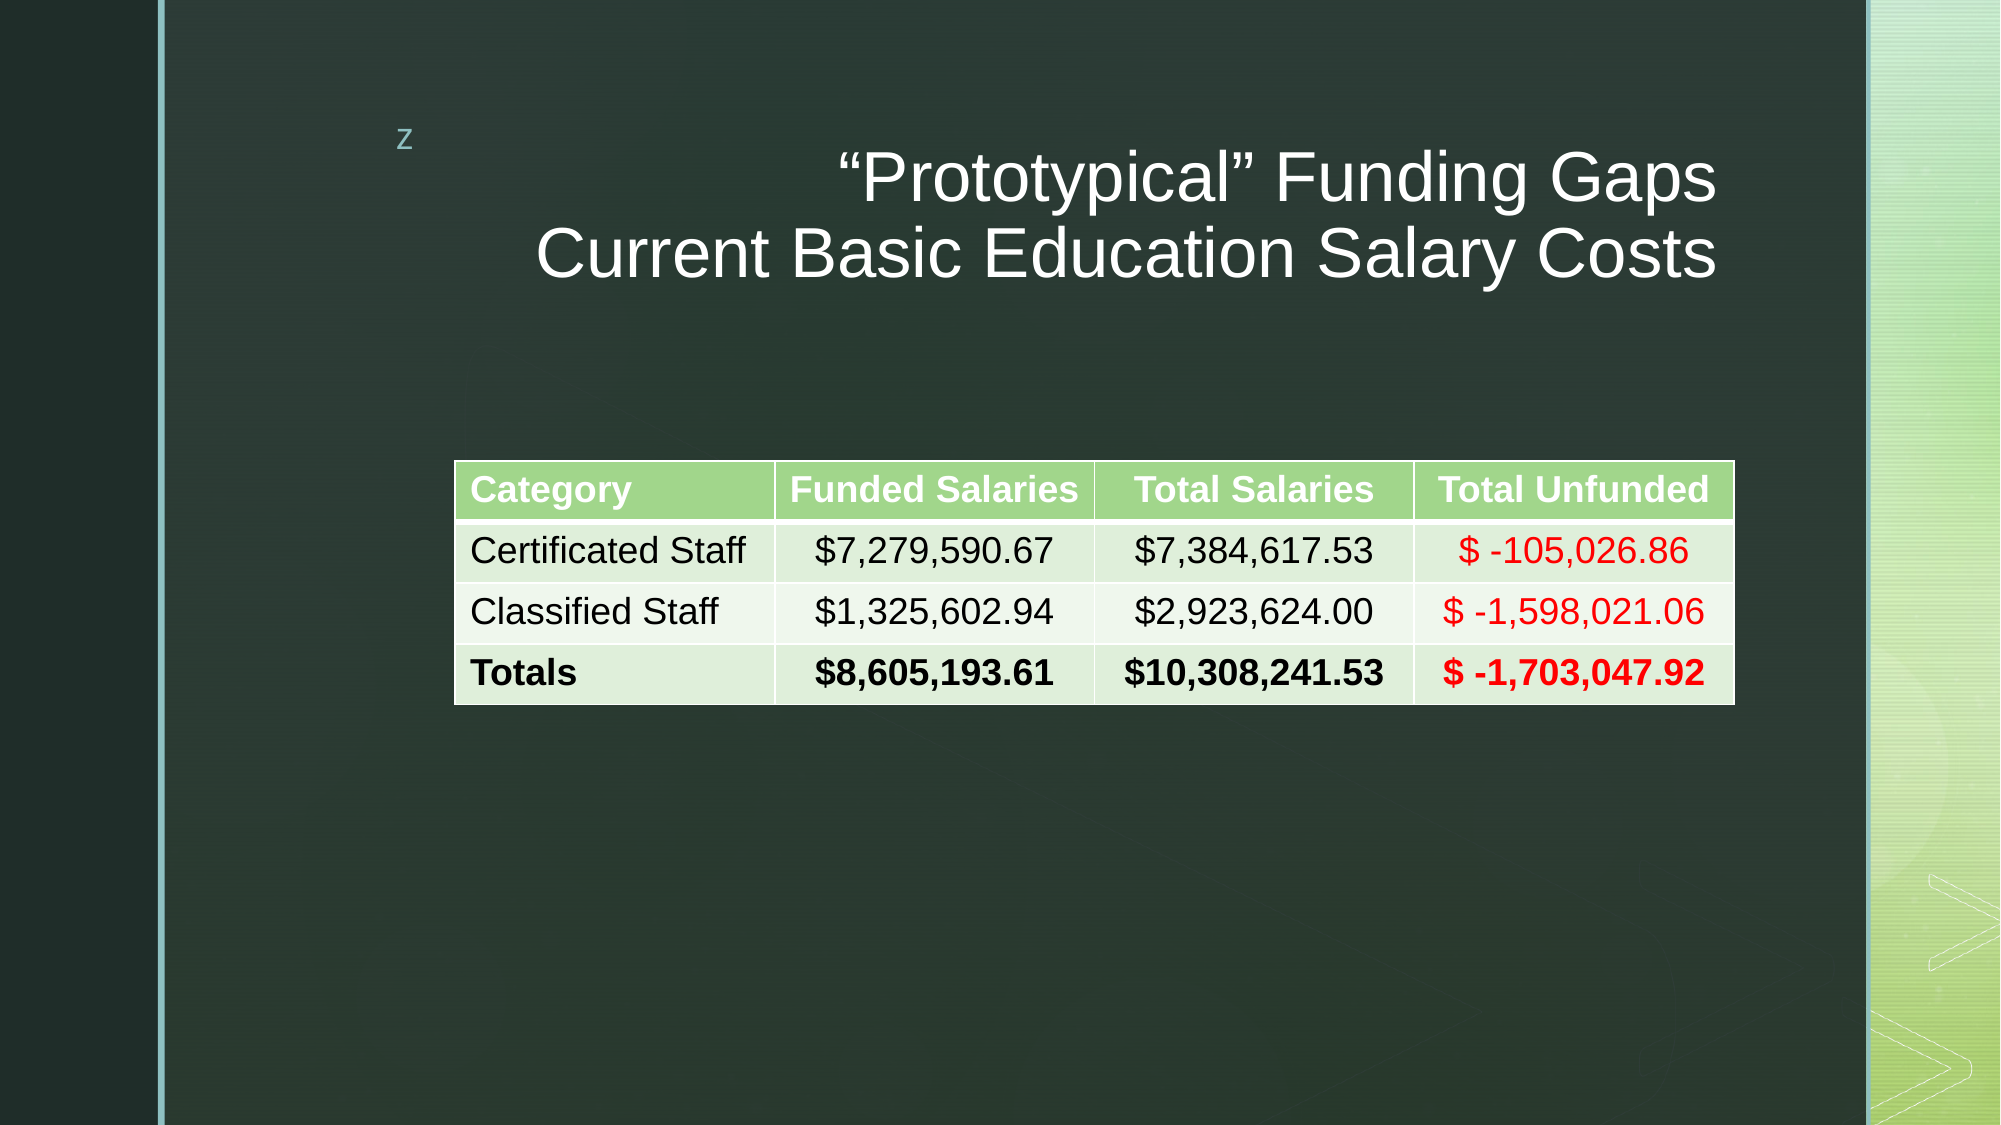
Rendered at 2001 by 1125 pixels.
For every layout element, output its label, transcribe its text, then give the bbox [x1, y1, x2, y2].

table_cell $ -1,598,021.06 [1415, 584, 1733, 643]
table_cell $10,308,241.53 [1095, 645, 1413, 704]
table_cell Totals [456, 645, 774, 704]
table_cell $7,384,617.53 [1095, 525, 1413, 582]
title “Prototypical” Funding Gaps Current Basic Education Salary Costs [428, 132, 1734, 310]
table_cell $1,325,602.94 [776, 584, 1094, 643]
table_header Category [456, 462, 774, 519]
table_header Total Salaries [1095, 462, 1413, 519]
picture [1871, 0, 2001, 1125]
table_cell Classified Staff [456, 584, 774, 643]
table_cell $ -1,703,047.92 [1415, 645, 1733, 704]
table_cell $ -105,026.86 [1415, 525, 1733, 582]
table_cell $8,605,193.61 [776, 645, 1094, 704]
table_header Funded Salaries [776, 462, 1094, 519]
table_header Total Unfunded [1415, 462, 1733, 519]
table_cell $7,279,590.67 [776, 525, 1094, 582]
table_cell $2,923,624.00 [1095, 584, 1413, 643]
table_cell Certificated Staff [456, 525, 774, 582]
